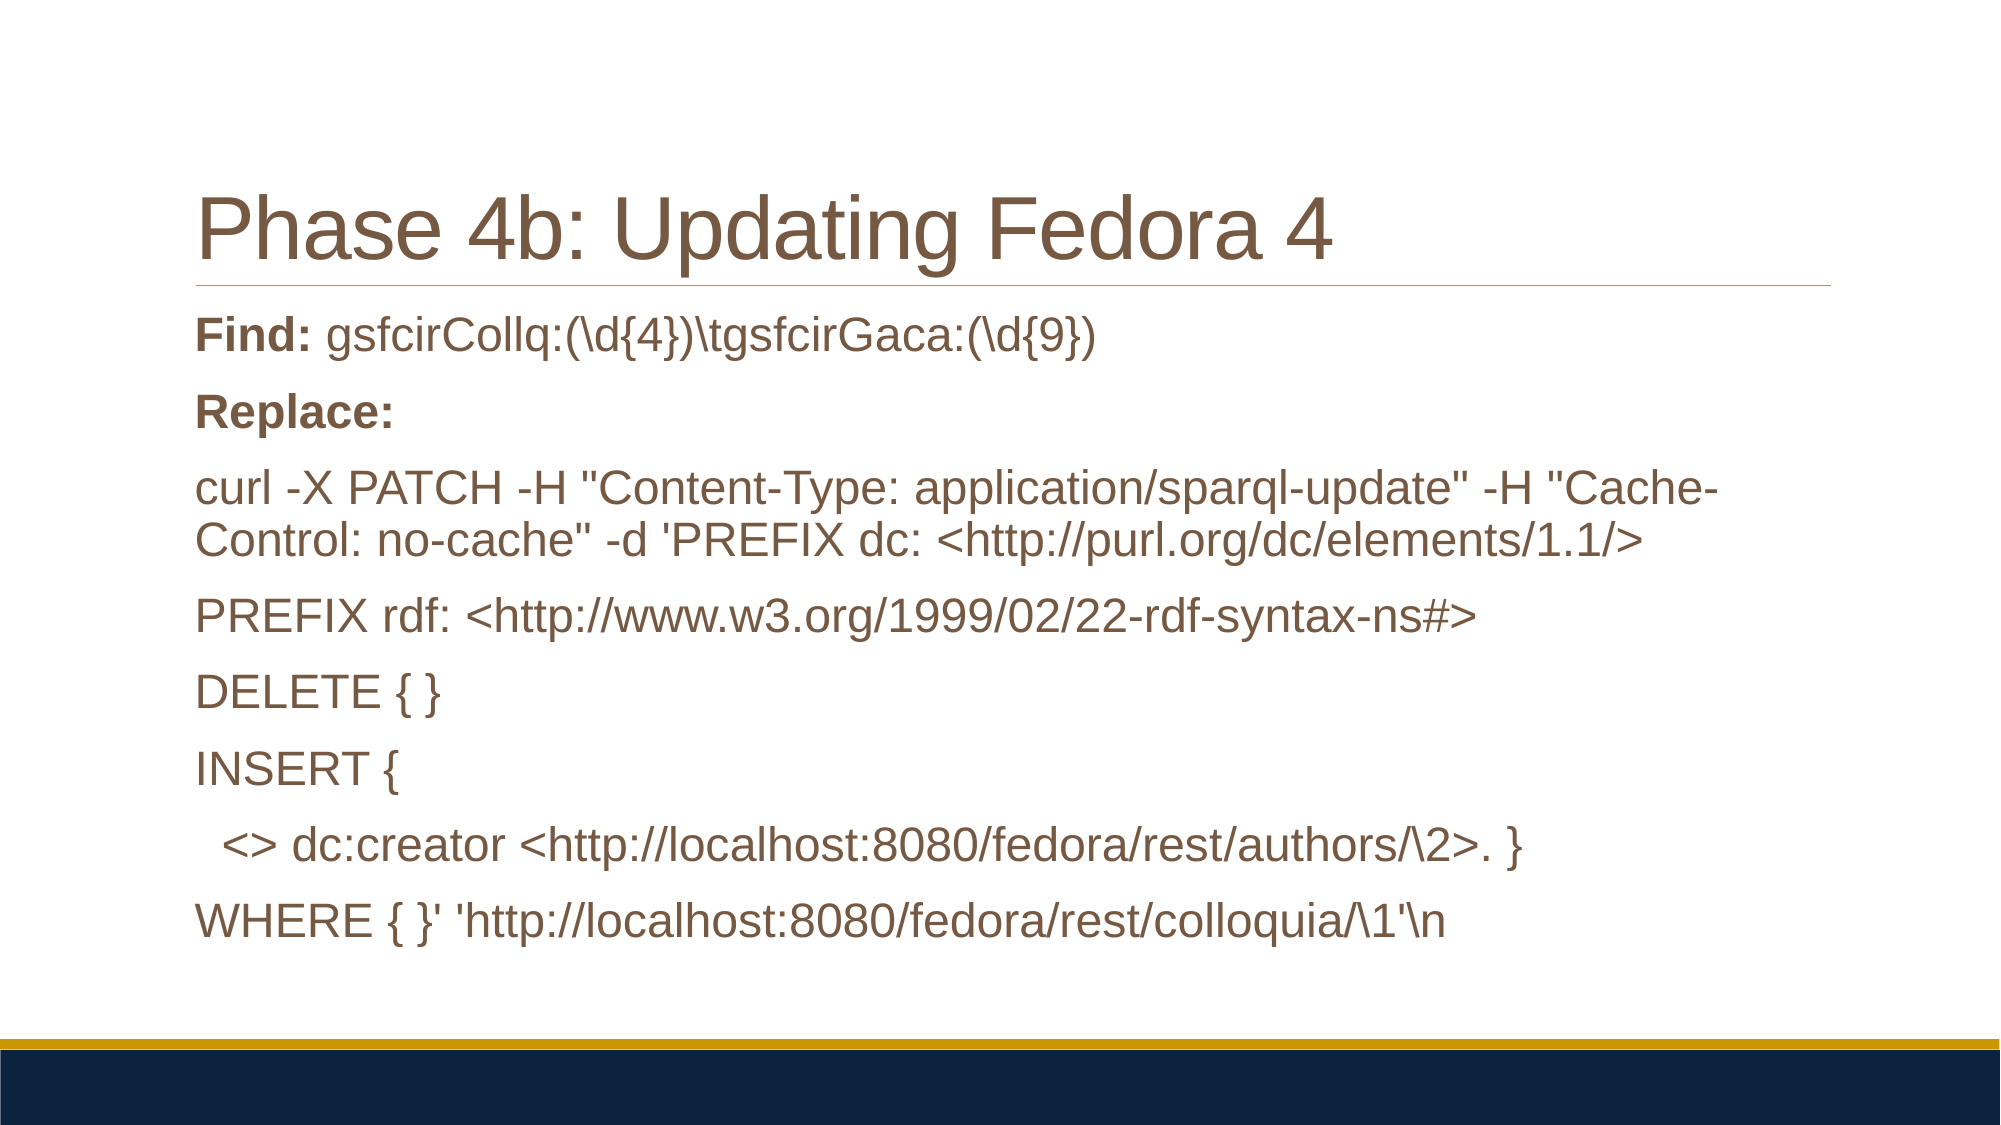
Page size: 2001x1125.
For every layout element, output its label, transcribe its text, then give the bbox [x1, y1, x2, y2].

list Find: gsfcirCollq:(\d{4})\tgsfcirGaca:(\d{9}) Replace: curl -X PATCH -H "Content-Type: application/sparql-update" -H "Cache-Control: no-cache" -d 'PREFIX dc: <http://purl.org/dc/elements/1.1/> PREFIX rdf: <http://www.w3.org/1999/02/22-rdf-syntax-ns#> DELETE { } INSERT { <> dc:creator <http://localhost:8080/fedora/rest/authors/\2>. } WHERE { }' 'http://localhost:8080/fedora/rest/colloquia/\1'\n [180, 302, 1830, 963]
title Phase 4b: Updating Fedora 4 [180, 47, 1830, 285]
